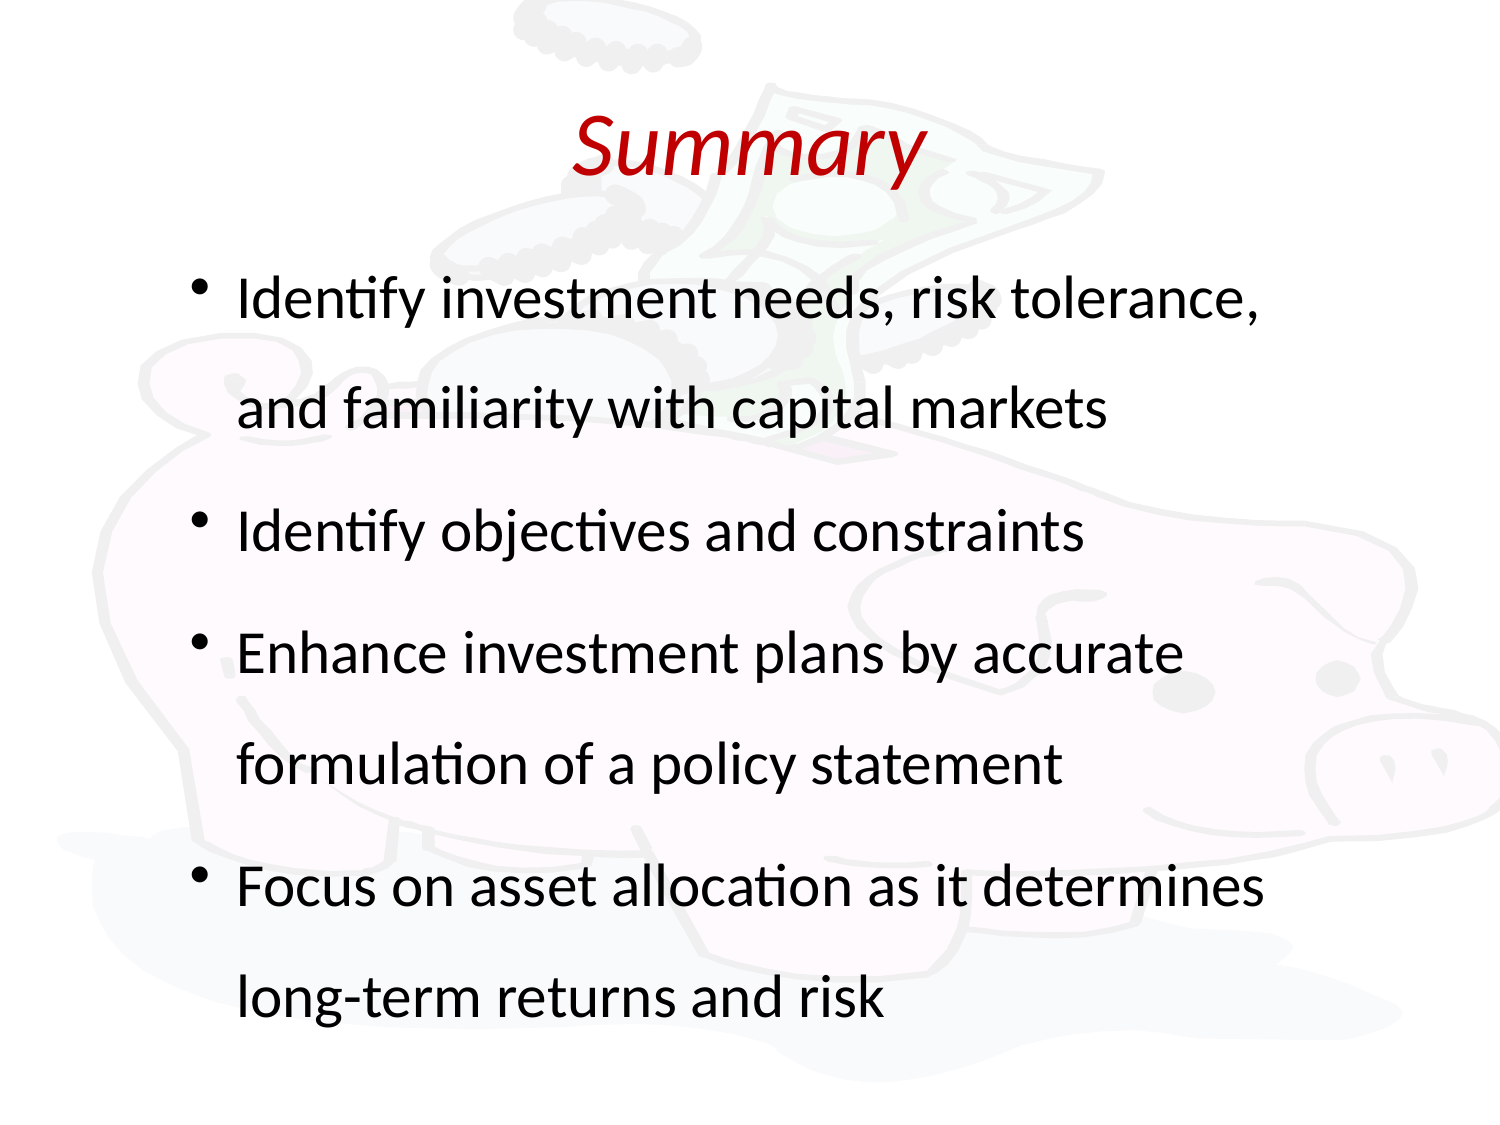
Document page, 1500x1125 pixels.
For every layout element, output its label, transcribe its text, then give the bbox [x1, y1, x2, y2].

list Identify investment needs, risk tolerance, and familiarity with capital markets Identify objectives and constraints Enhance investment plans by accurate formulation of a policy statement Focus on asset allocation as it determines long-term returns and risk [99, 212, 1375, 1050]
title Summary [75, 45, 1425, 233]
